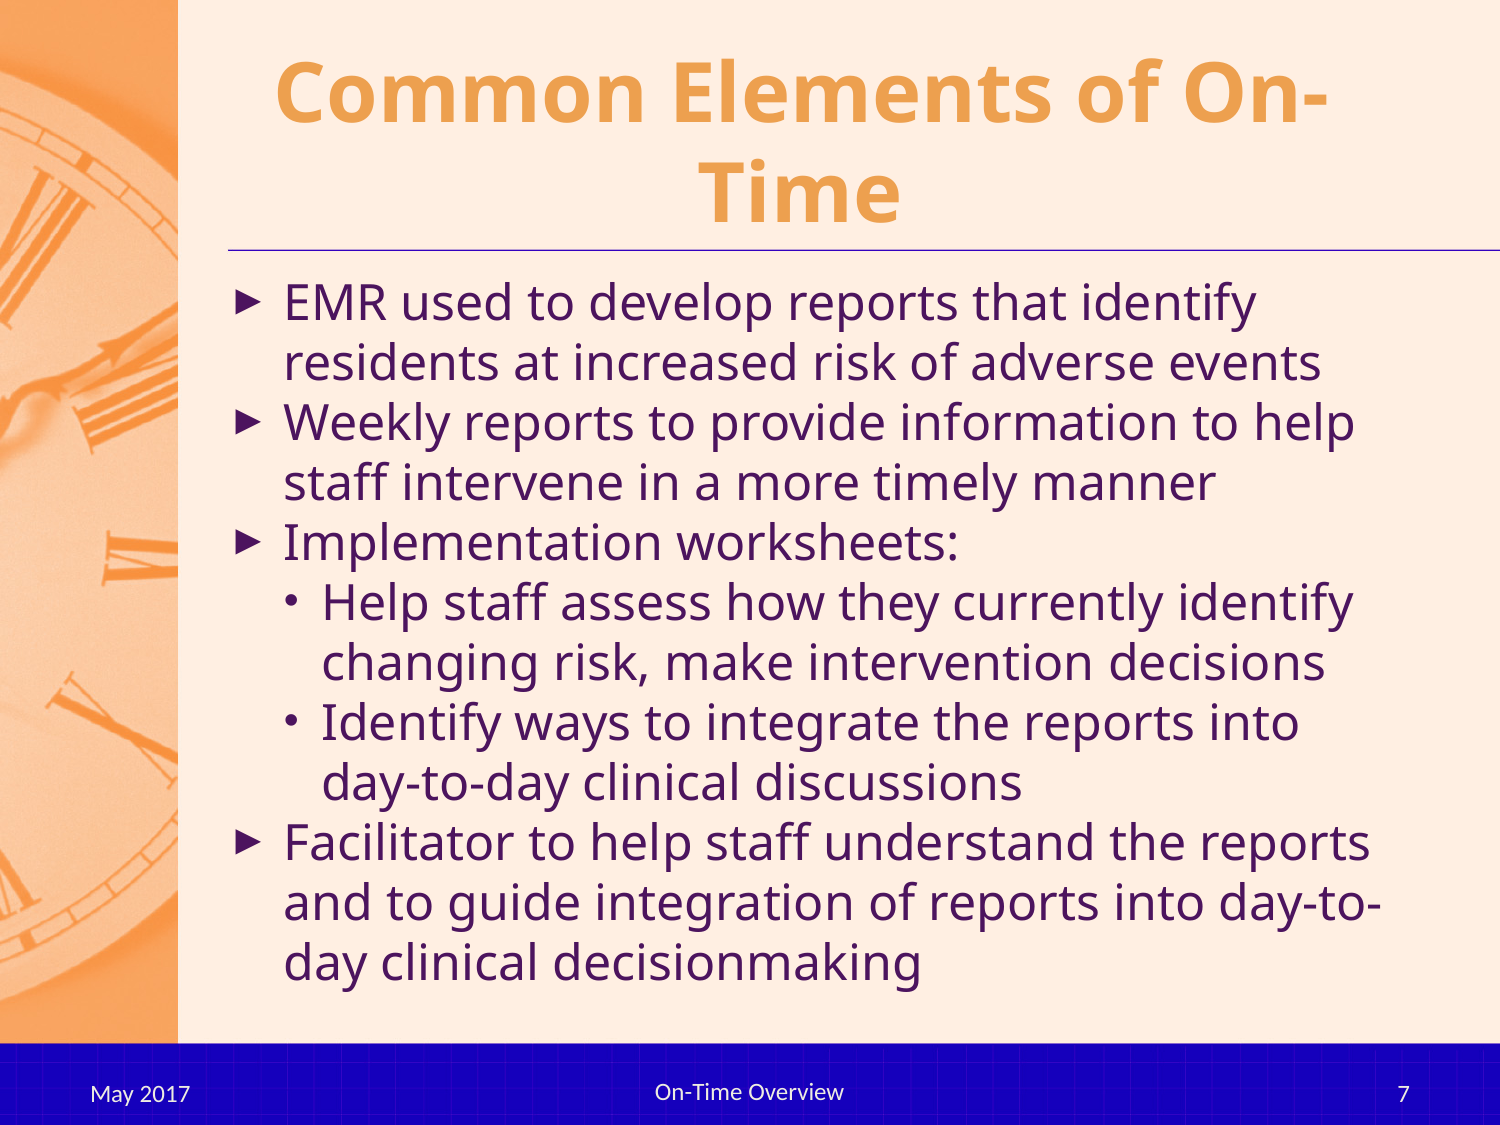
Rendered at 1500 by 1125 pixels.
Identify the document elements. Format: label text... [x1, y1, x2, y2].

list EMR used to develop reports that identify residents at increased risk of adverse events Weekly reports to provide information to help staff intervene in a more timely manner Implementation worksheets: Help staff assess how they currently identify changing risk, make intervention decisions Identify ways to integrate the reports into day-to-day clinical discussions Facilitator to help staff understand the reports and to guide integration of reports into day-to-day clinical decisionmaking [212, 262, 1425, 1005]
picture [0, 0, 1500, 1125]
footer On-Time Overview [512, 1060, 988, 1121]
title Common Elements of On-Time [174, 45, 1425, 233]
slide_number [75, 1062, 425, 1122]
slide_number 7 [1074, 1062, 1425, 1122]
